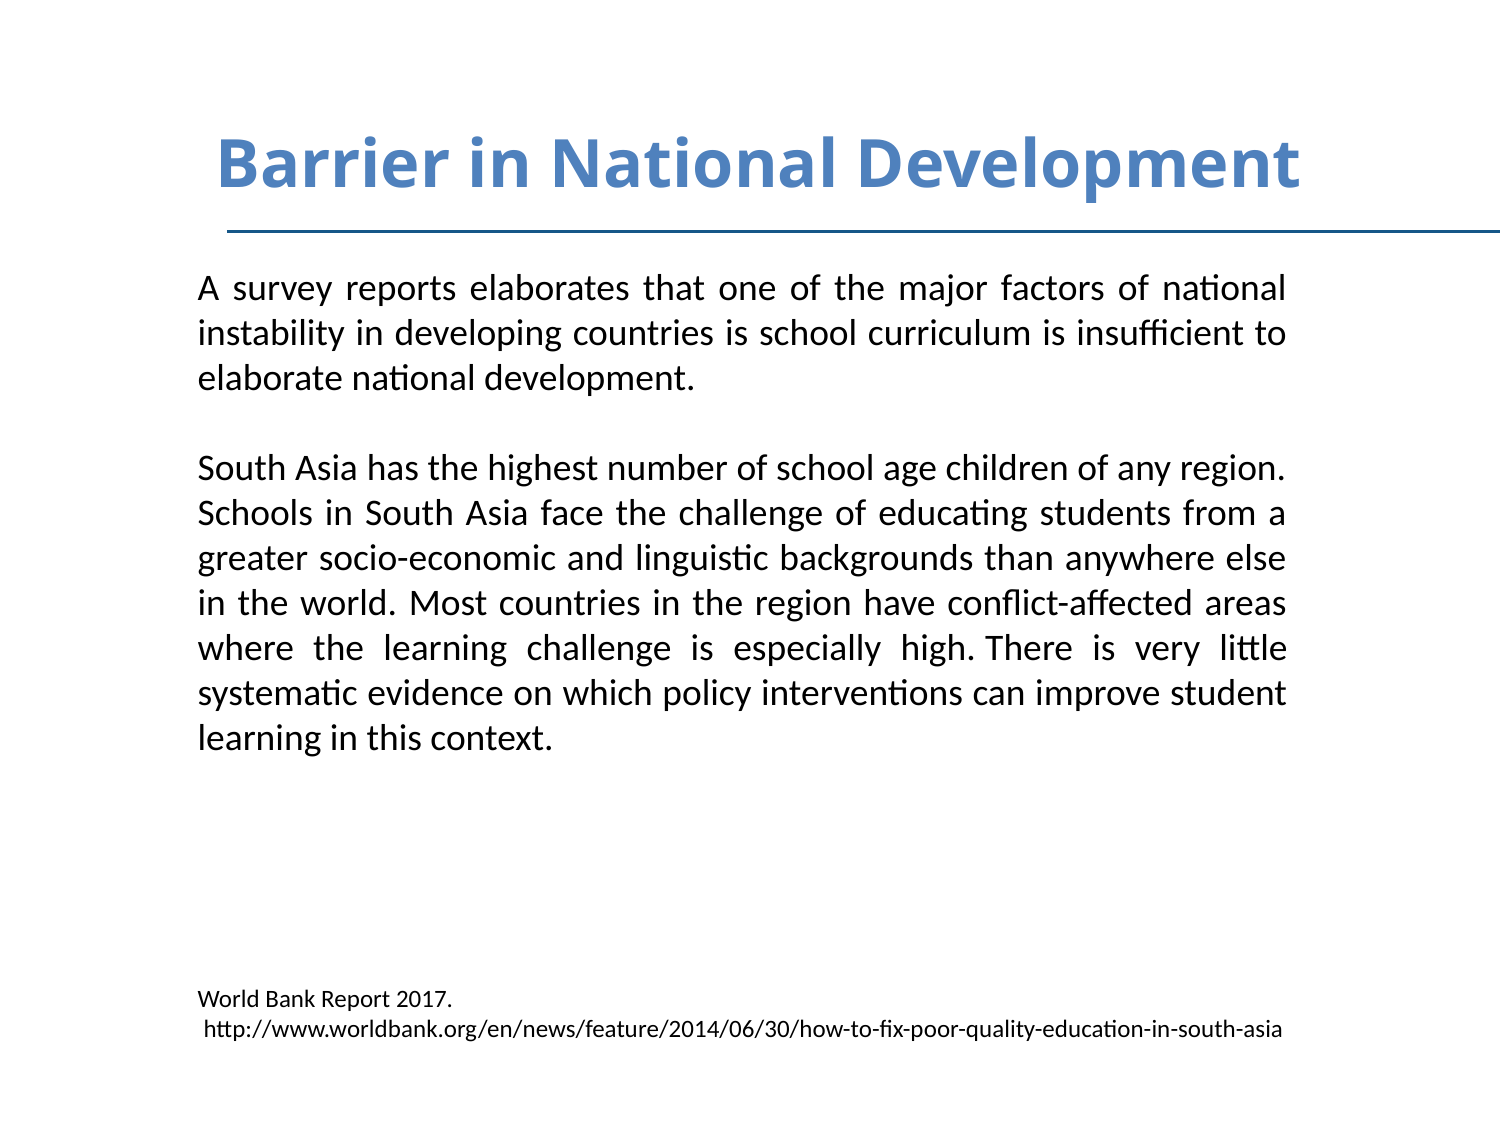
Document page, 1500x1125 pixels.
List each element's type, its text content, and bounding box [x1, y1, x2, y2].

text_box A survey reports elaborates that one of the major factors of national instability in developing countries is school curriculum is insufficient to elaborate national development. South Asia has the highest number of school age children of any region. Schools in South Asia face the challenge of educating students from a greater socio-economic and linguistic backgrounds than anywhere else in the world. Most countries in the region have conflict-affected areas where the learning challenge is especially high. There is very little systematic evidence on which policy interventions can improve student learning in this context. World Bank Report 2017. http://www.worldbank.org/en/news/feature/2014/06/30/how-to-fix-poor-quality-education-in-south-asia [183, 255, 1303, 1125]
text_box Barrier in National Development [64, 113, 1453, 209]
